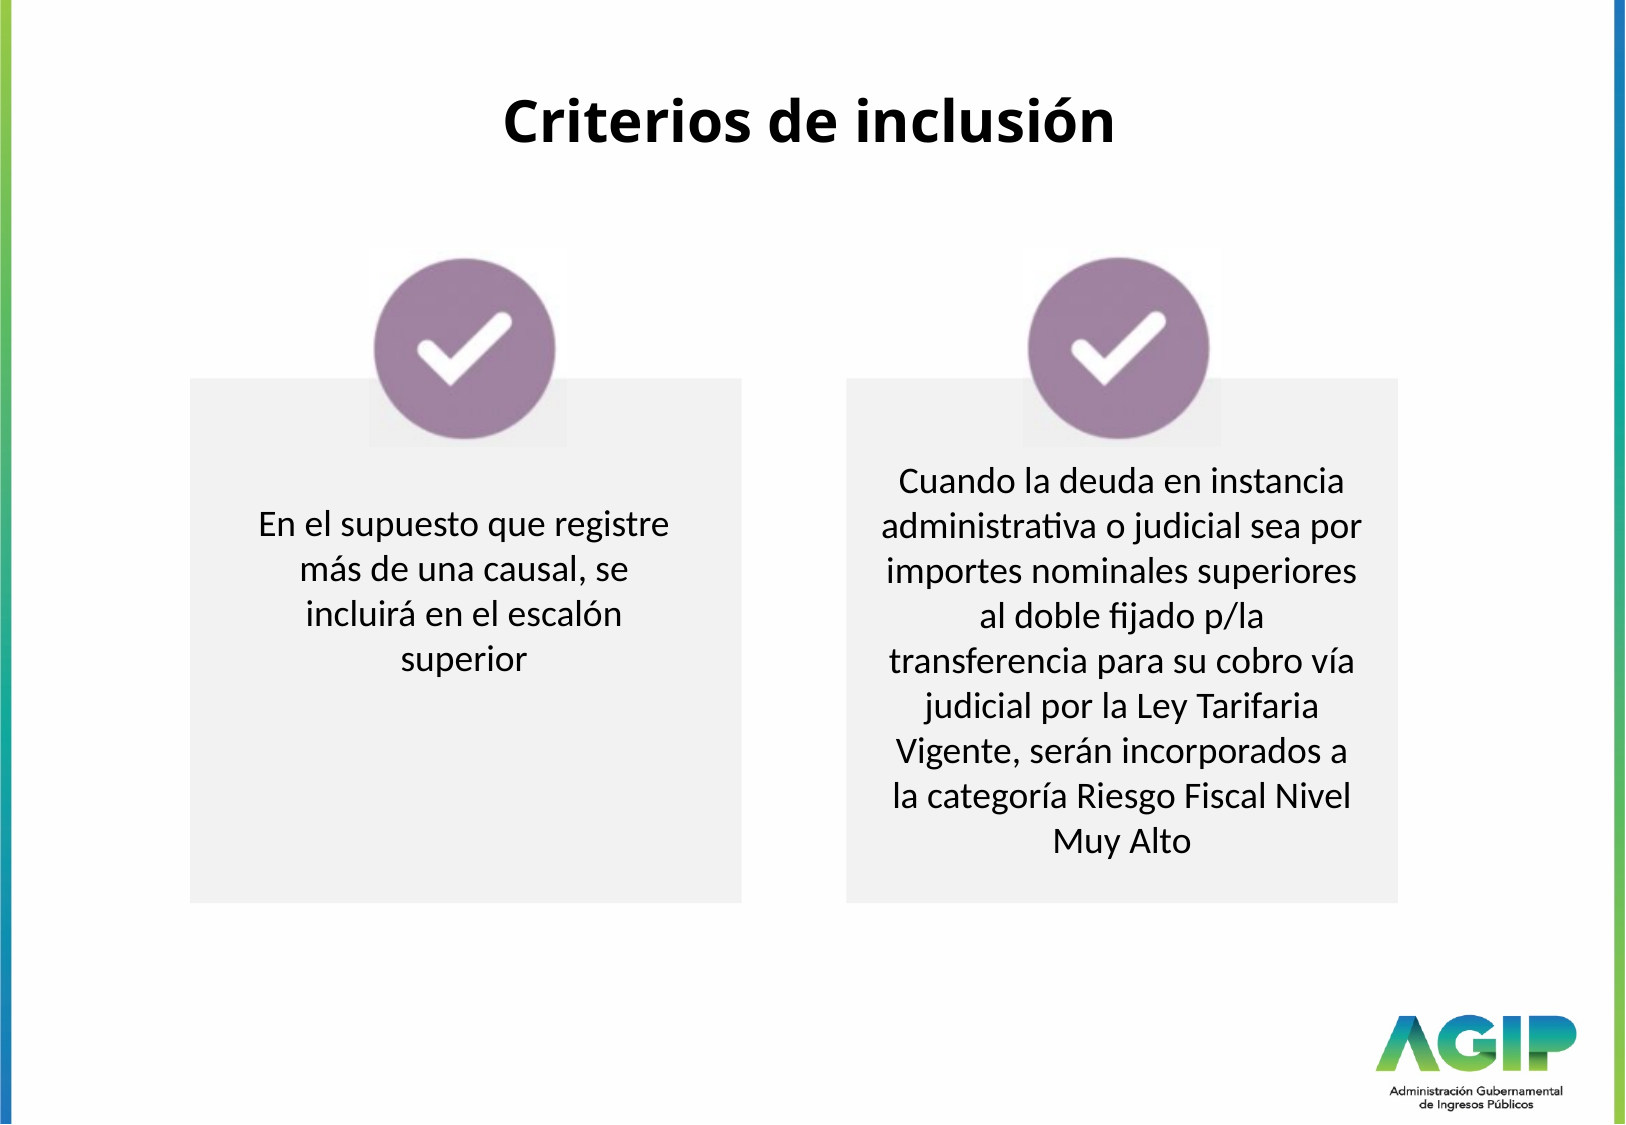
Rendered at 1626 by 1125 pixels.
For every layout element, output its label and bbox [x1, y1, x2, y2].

picture [0, 0, 1625, 1124]
text_box [190, 247, 1398, 904]
